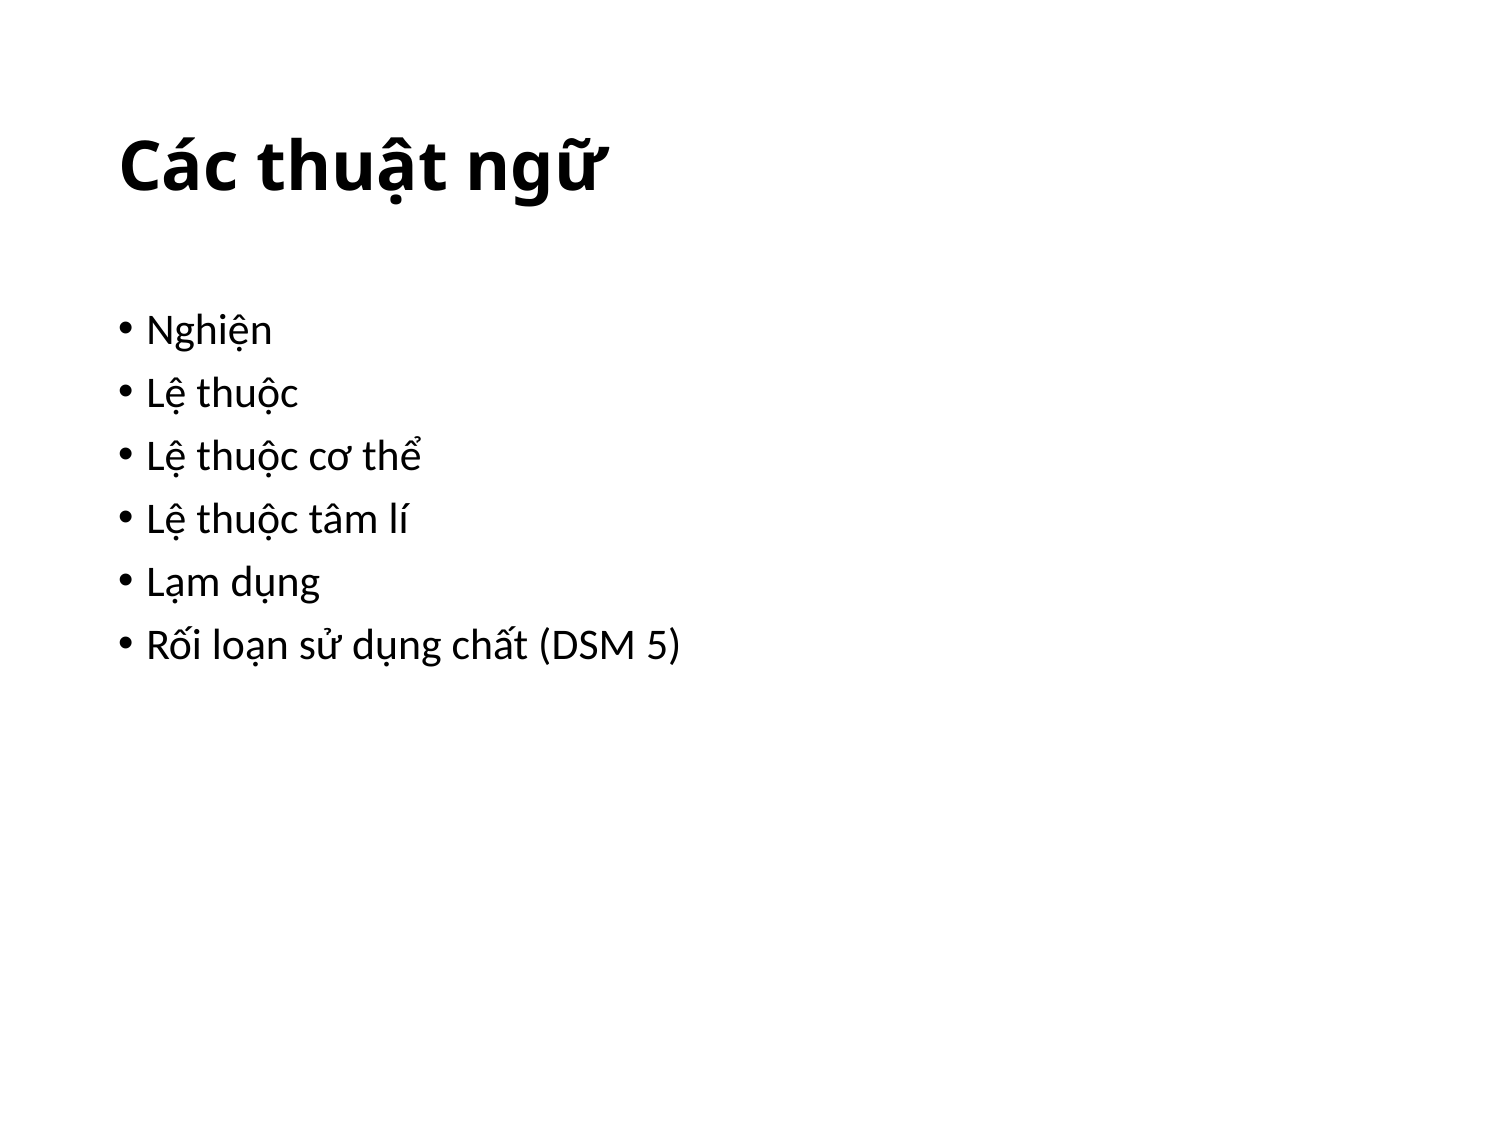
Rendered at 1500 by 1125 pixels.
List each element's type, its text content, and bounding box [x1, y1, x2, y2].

list Nghiện Lệ thuộc Lệ thuộc cơ thể Lệ thuộc tâm lí Lạm dụng Rối loạn sử dụng chất (DSM 5) [103, 299, 1397, 1014]
title Các thuật ngữ [103, 59, 1397, 278]
